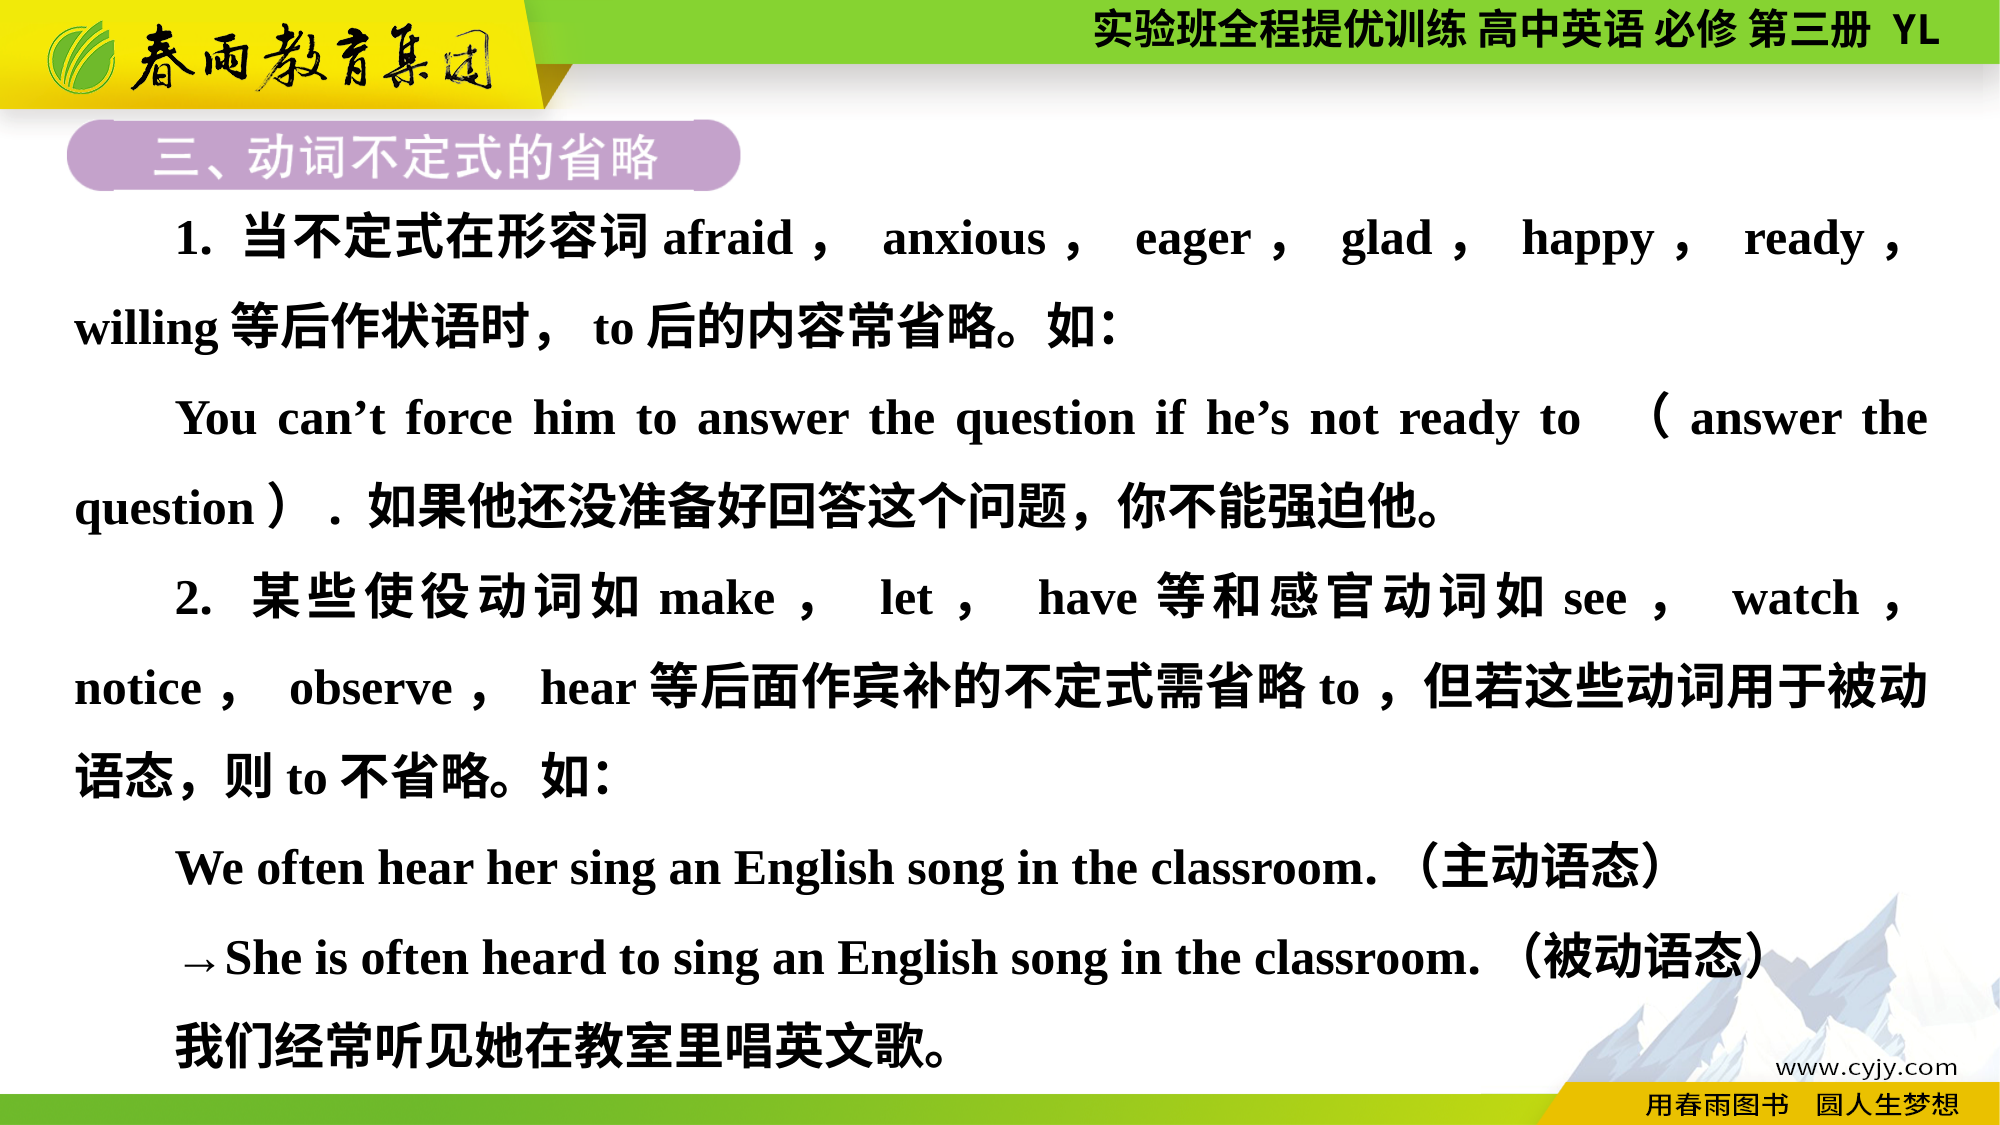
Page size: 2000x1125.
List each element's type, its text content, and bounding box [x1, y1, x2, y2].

list 1. 当不定式在形容词afraid， anxious， eager， glad， happy， ready， willing等后作状语时，to后的内容常省略。如： You can’t force him to answer the question if he’s not ready to （answer the question）. 如果他还没准备好回答这个问题，你不能强迫他。 2. 某些使役动词如make， let， have等和感官动词如see， watch， notice， observe， hear等后面作宾补的不定式需省略to，但若这些动词用于被动语态，则to不省略。如： We often hear her sing an English song in the classroom.（主动语态） →She is often heard to sing an English song in the classroom.（被动语态） 我们经常听见她在教室里唱英文歌。 [59, 167, 1944, 1091]
picture [0, 0, 2000, 1125]
